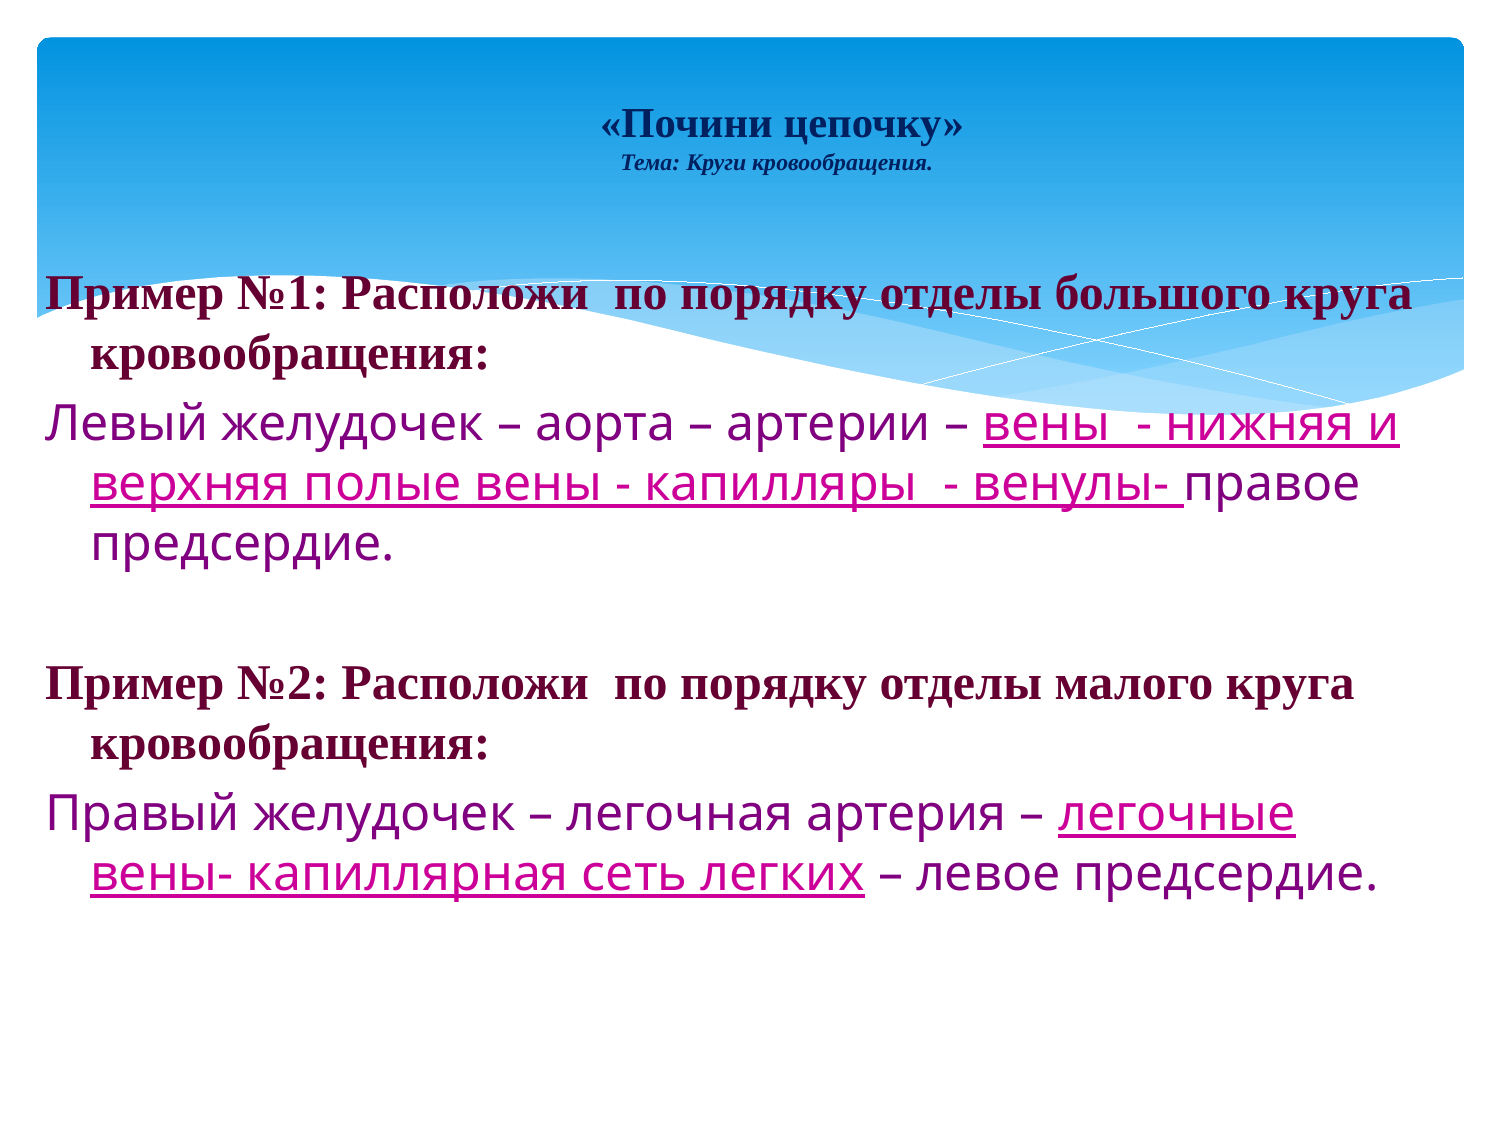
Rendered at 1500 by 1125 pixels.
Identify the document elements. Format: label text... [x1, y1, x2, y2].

title «Почини цепочку» Тема: Круги кровообращения. [53, 36, 1500, 246]
list Пример №1: Расположи по порядку отделы большого круга кровообращения: Левый желудочек – аорта – артерии – вены - нижняя и верхняя полые вены - капилляры - венулы- правое предсердие. Пример №2: Расположи по порядку отделы малого круга кровообращения: Правый желудочек – легочная артерия – легочные вены- капиллярная сеть легких – левое предсердие. [29, 252, 1448, 995]
